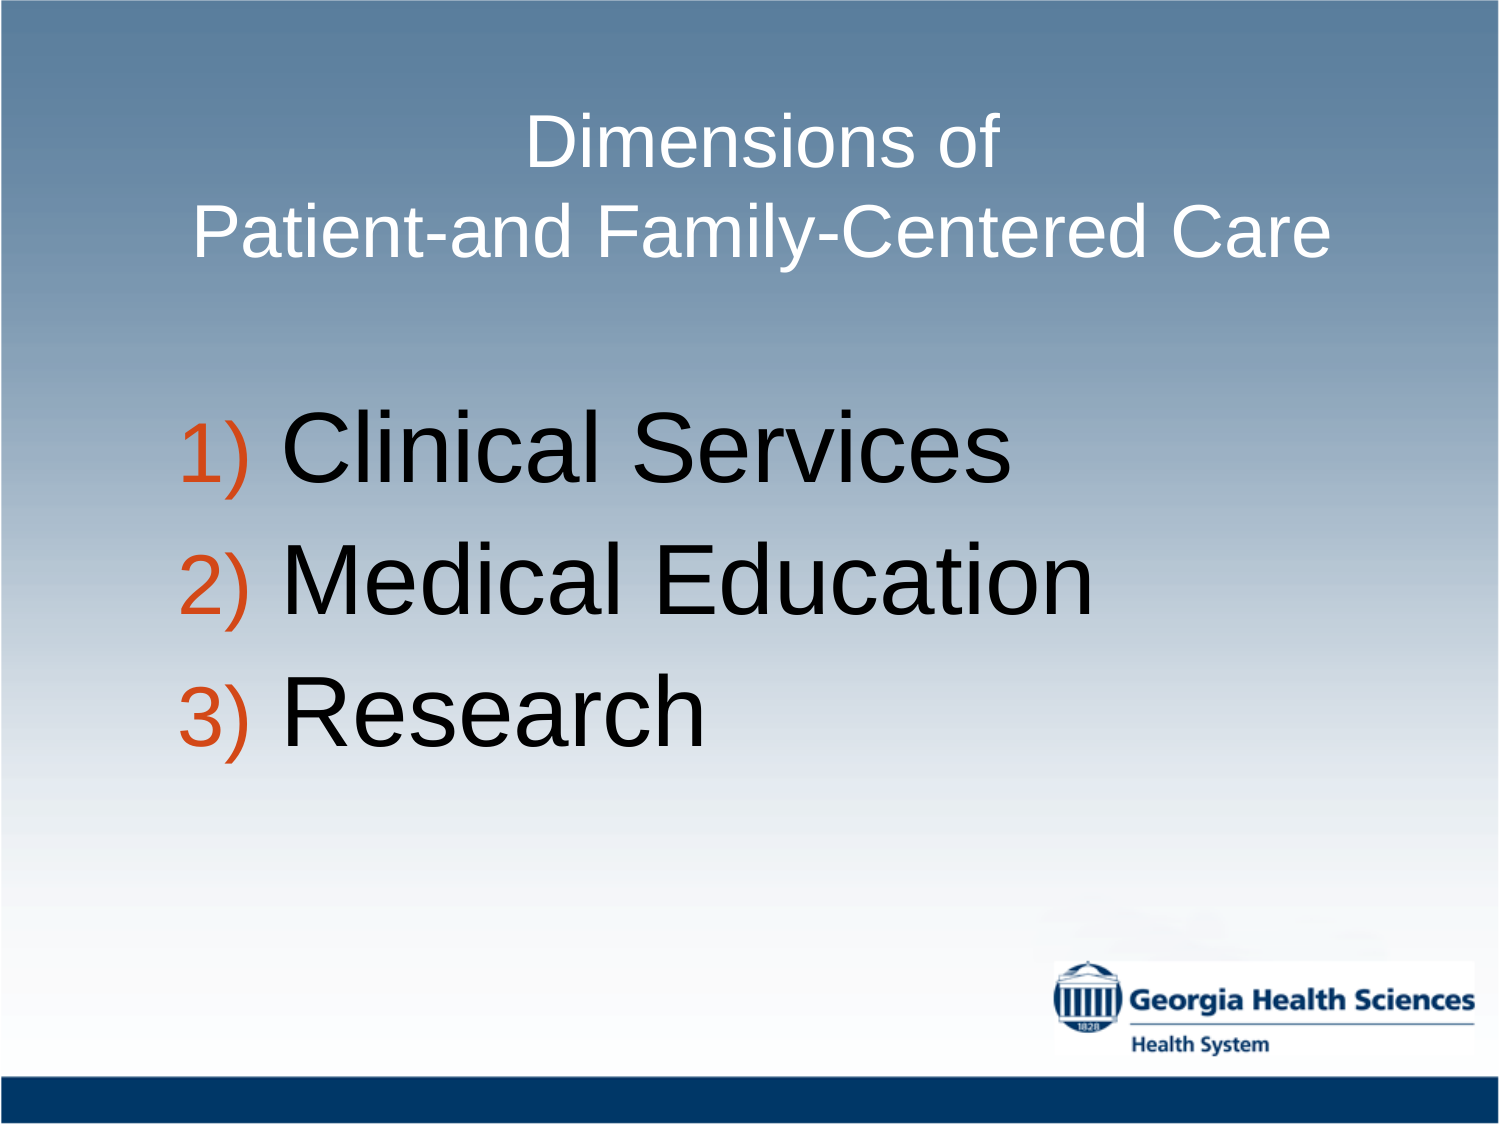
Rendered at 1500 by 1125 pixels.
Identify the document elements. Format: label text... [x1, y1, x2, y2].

list Clinical Services Medical Education Research [162, 374, 1351, 887]
picture [0, 0, 1500, 1125]
title Dimensions of Patient-and Family-Centered Care [62, 74, 1463, 288]
